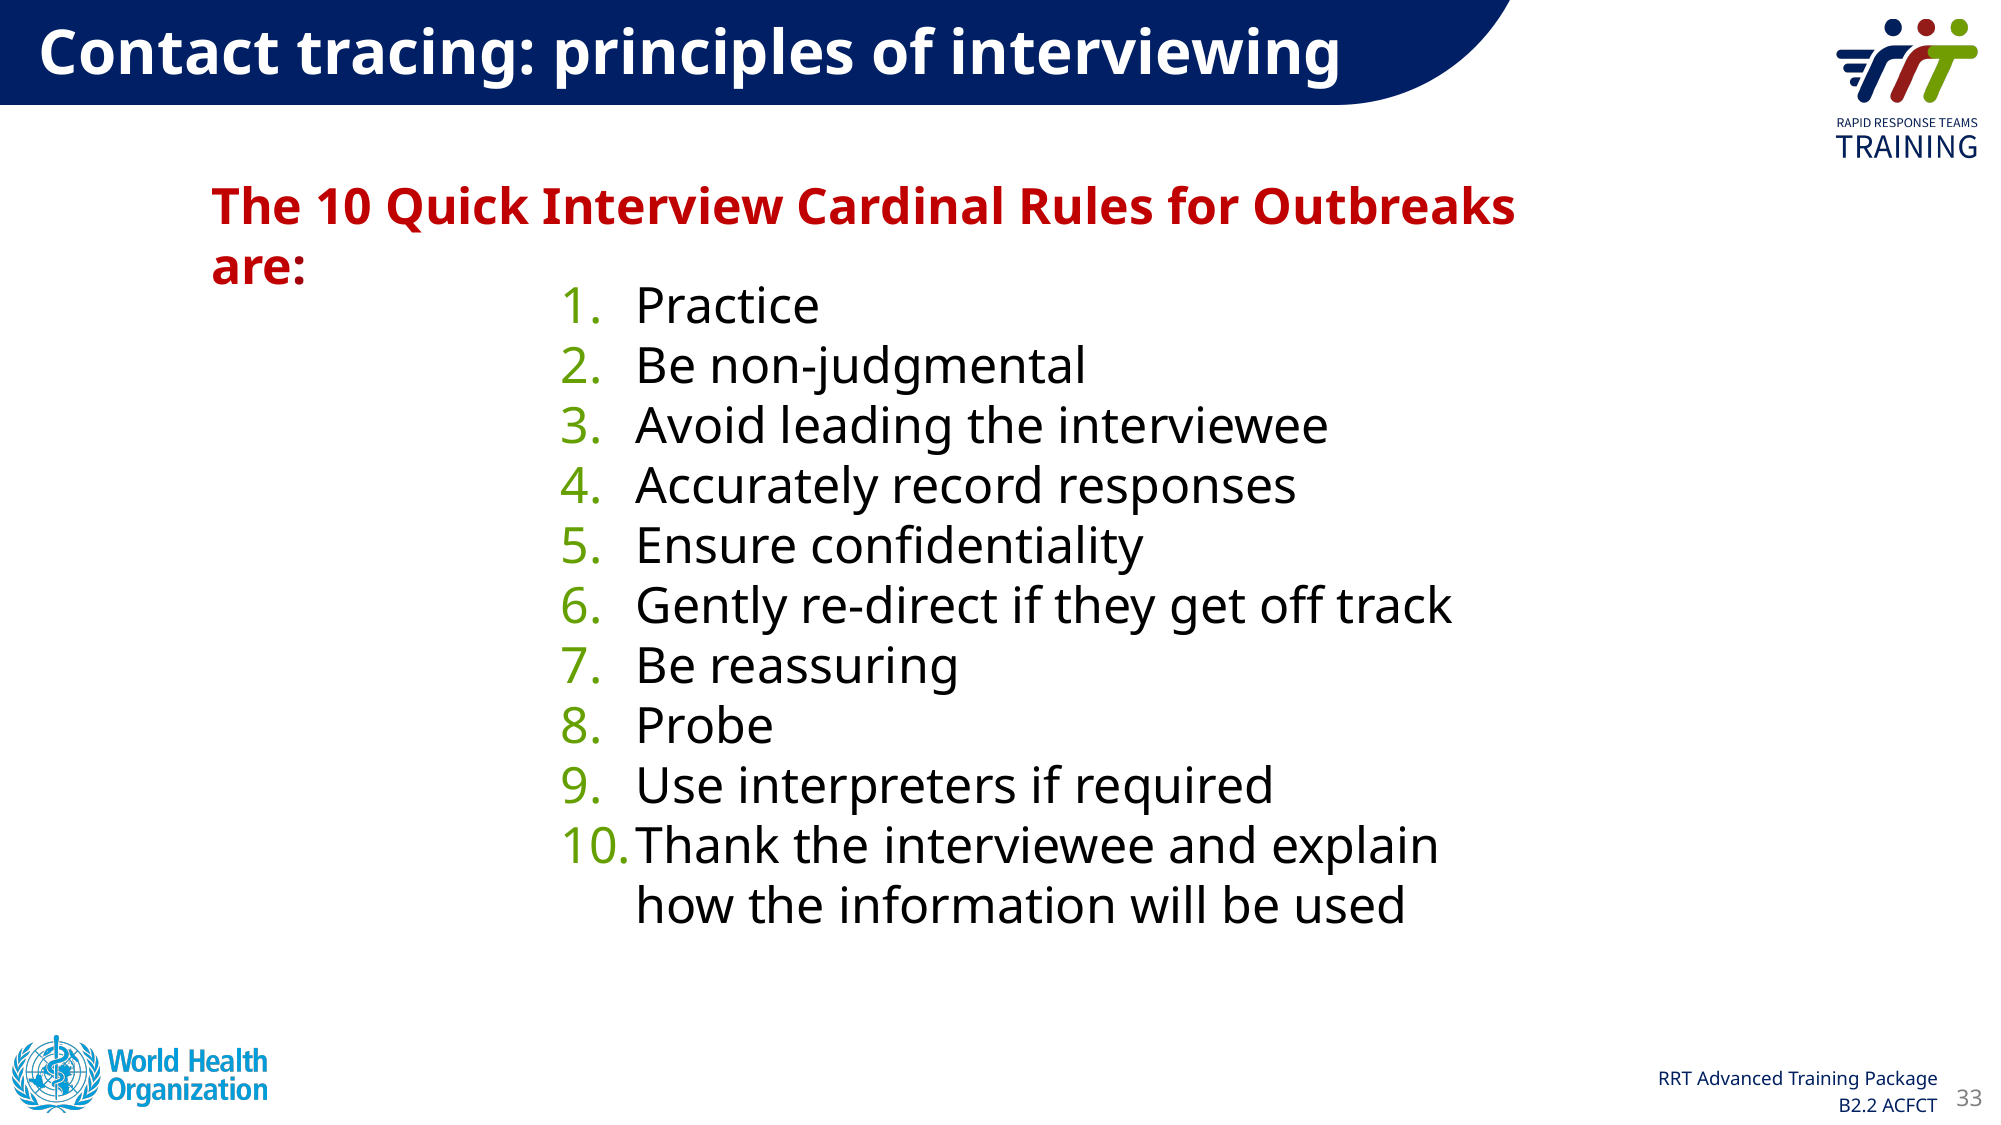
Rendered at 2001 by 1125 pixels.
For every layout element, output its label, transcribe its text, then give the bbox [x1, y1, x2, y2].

list Practice Be non-judgmental Avoid leading the interviewee Accurately record responses Ensure confidentiality Gently re-direct if they get off track Be reassuring Probe Use interpreters if required Thank the interviewee and explain how the information will be used [552, 302, 1513, 1031]
picture [1835, 19, 1978, 167]
picture [12, 1035, 267, 1113]
text_box The 10 Quick Interview Cardinal Rules for Outbreaks are: [203, 166, 1603, 302]
text_box Contact tracing: principles of interviewing [31, 11, 1363, 97]
picture [0, 0, 1533, 105]
picture [58, 1050, 64, 1058]
picture [12, 1083, 48, 1113]
